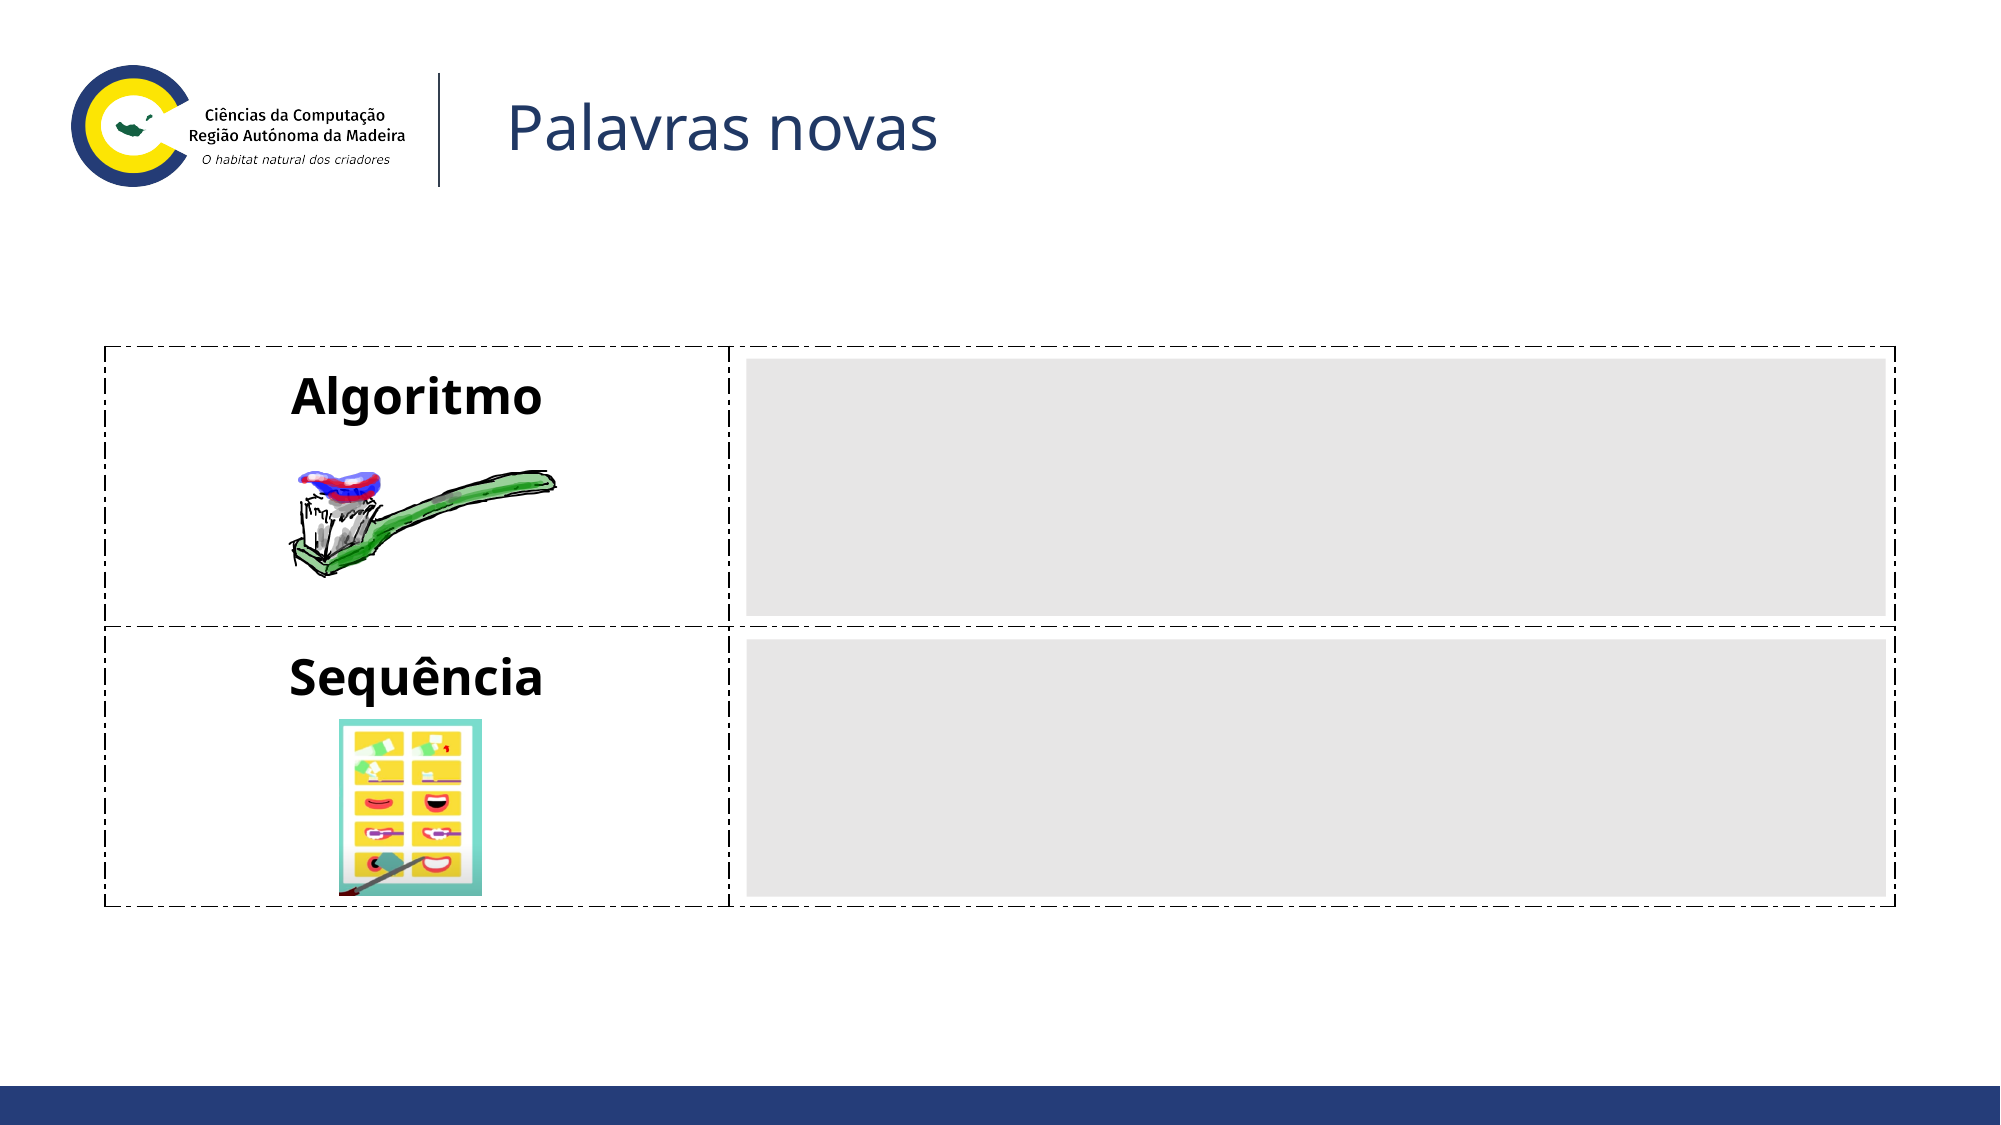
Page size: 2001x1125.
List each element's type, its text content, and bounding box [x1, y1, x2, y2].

picture [339, 719, 482, 896]
table_header Algoritmo [105, 346, 729, 626]
text_box [746, 638, 1887, 898]
table_cell Sequência [105, 626, 729, 906]
text_box Palavras novas [491, 80, 956, 171]
table_cell A ordem das etapas para completar uma determinada tarefa ou colocar as coisas na ordem correta. [729, 626, 1895, 906]
text_box [745, 358, 1887, 617]
table_header Um conjunto de instruções para a realização de uma determinada tarefa. [729, 346, 1895, 626]
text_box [71, 65, 440, 188]
text_box [0, 1085, 2000, 1125]
picture [255, 431, 566, 594]
